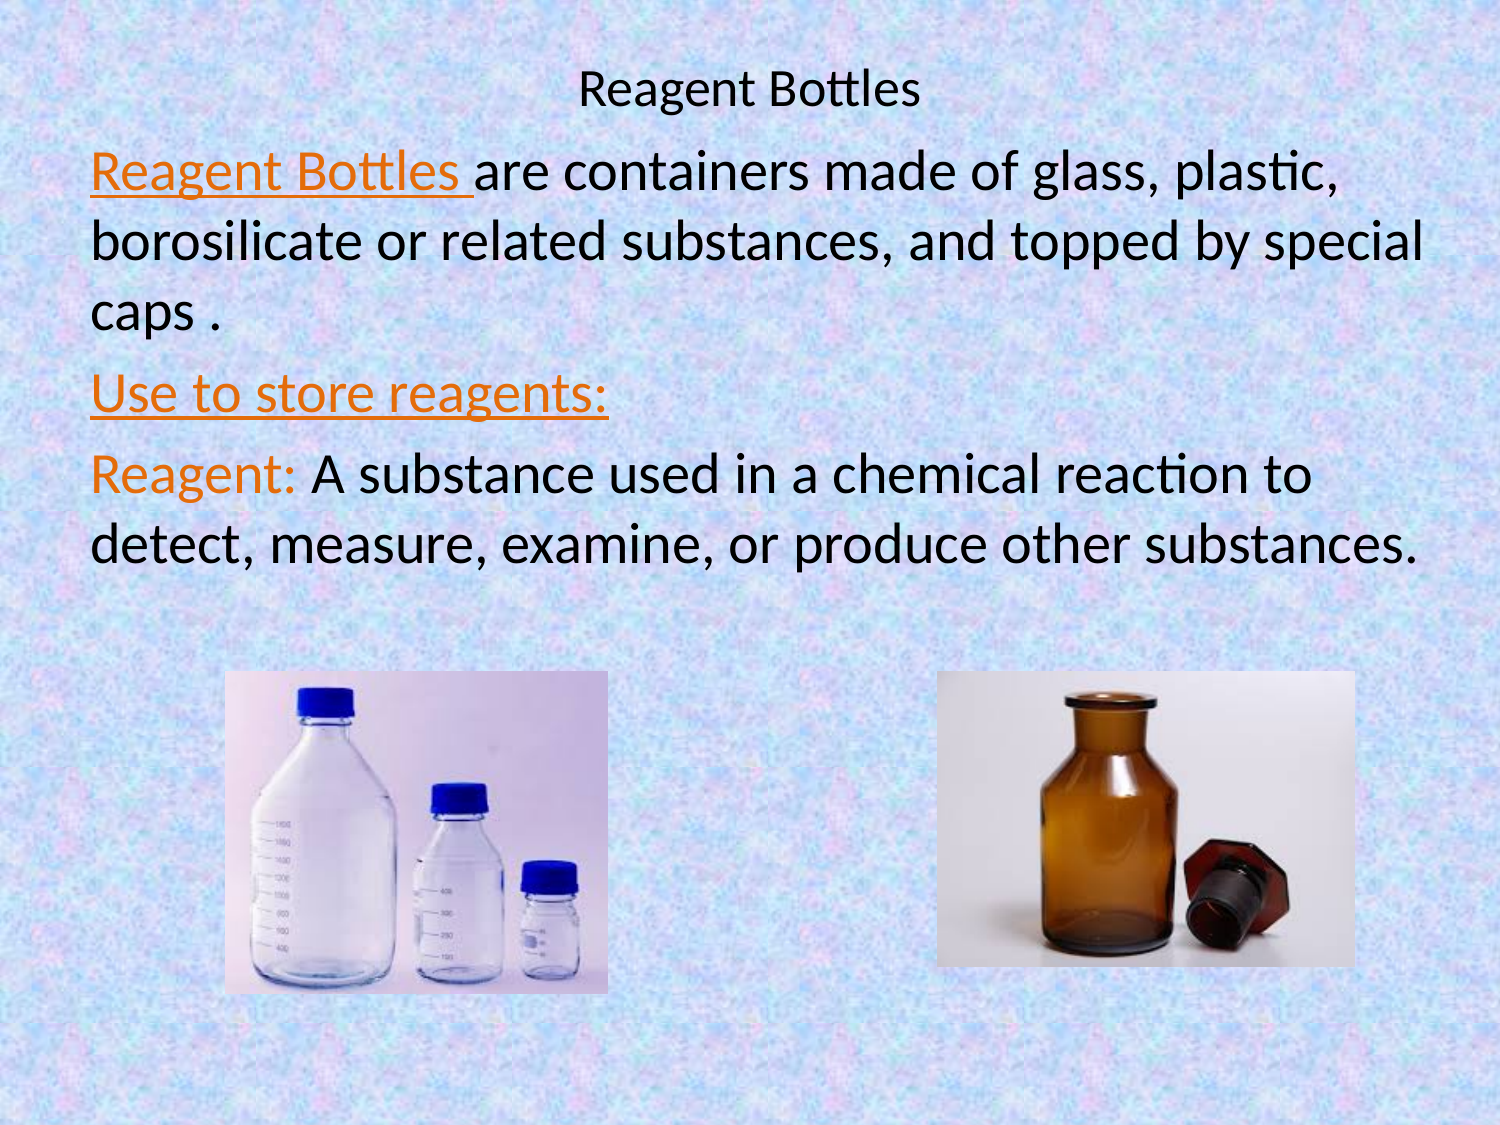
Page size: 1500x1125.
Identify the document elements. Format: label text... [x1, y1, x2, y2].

list Reagent Bottles are containers made of glass, plastic, borosilicate or related substances, and topped by special caps . Use to store reagents: Reagent: A substance used in a chemical reaction to detect, measure, examine, or produce other substances. [75, 125, 1450, 1005]
picture [0, 0, 1500, 1125]
title Reagent Bottles [75, 45, 1425, 125]
